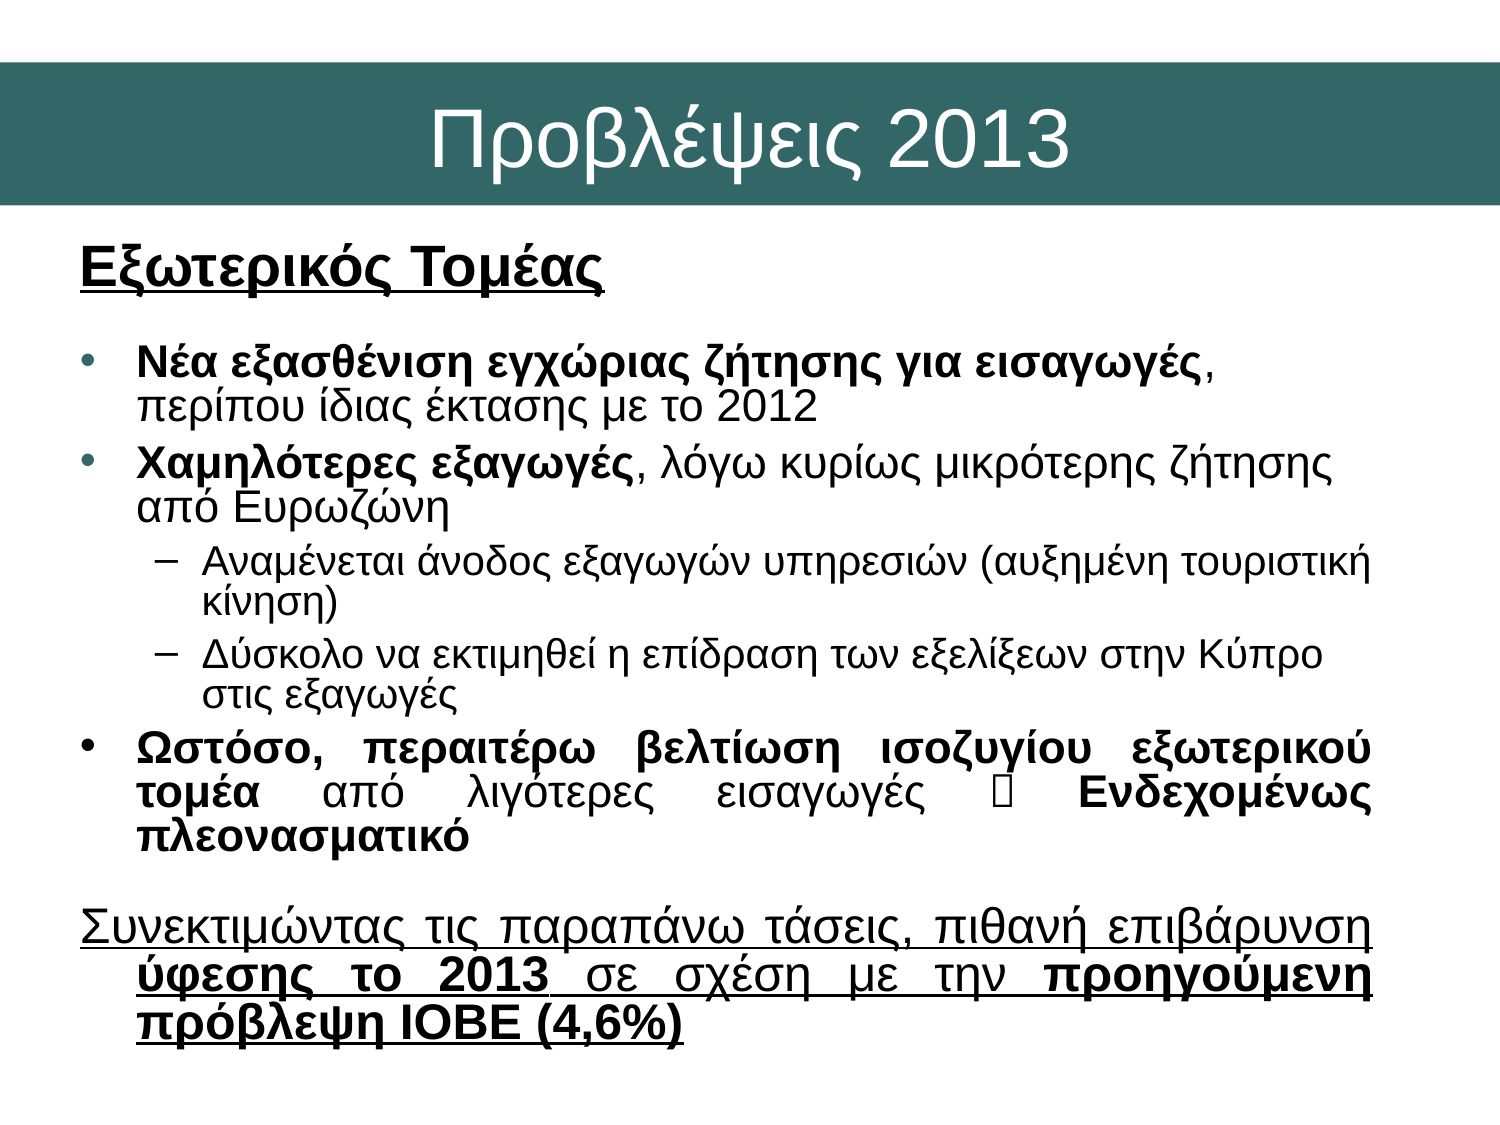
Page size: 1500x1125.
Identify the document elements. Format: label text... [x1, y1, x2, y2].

title Προβλέψεις 2013 [0, 62, 1500, 206]
list Εξωτερικός Τομέας Νέα εξασθένιση εγχώριας ζήτησης για εισαγωγές, περίπου ίδιας έκτασης με το 2012 Χαμηλότερες εξαγωγές, λόγω κυρίως μικρότερης ζήτησης από Ευρωζώνη Αναμένεται άνοδος εξαγωγών υπηρεσιών (αυξημένη τουριστική κίνηση) Δύσκολο να εκτιμηθεί η επίδραση των εξελίξεων στην Κύπρο στις εξαγωγές Ωστόσο, περαιτέρω βελτίωση ισοζυγίου εξωτερικού τομέα από λιγότερες εισαγωγές  Ενδεχομένως πλεονασματικό Συνεκτιμώντας τις παραπάνω τάσεις, πιθανή επιβάρυνση ύφεσης το 2013 σε σχέση με την προηγούμενη πρόβλεψη ΙΟΒΕ (4,6%) [64, 234, 1389, 1067]
